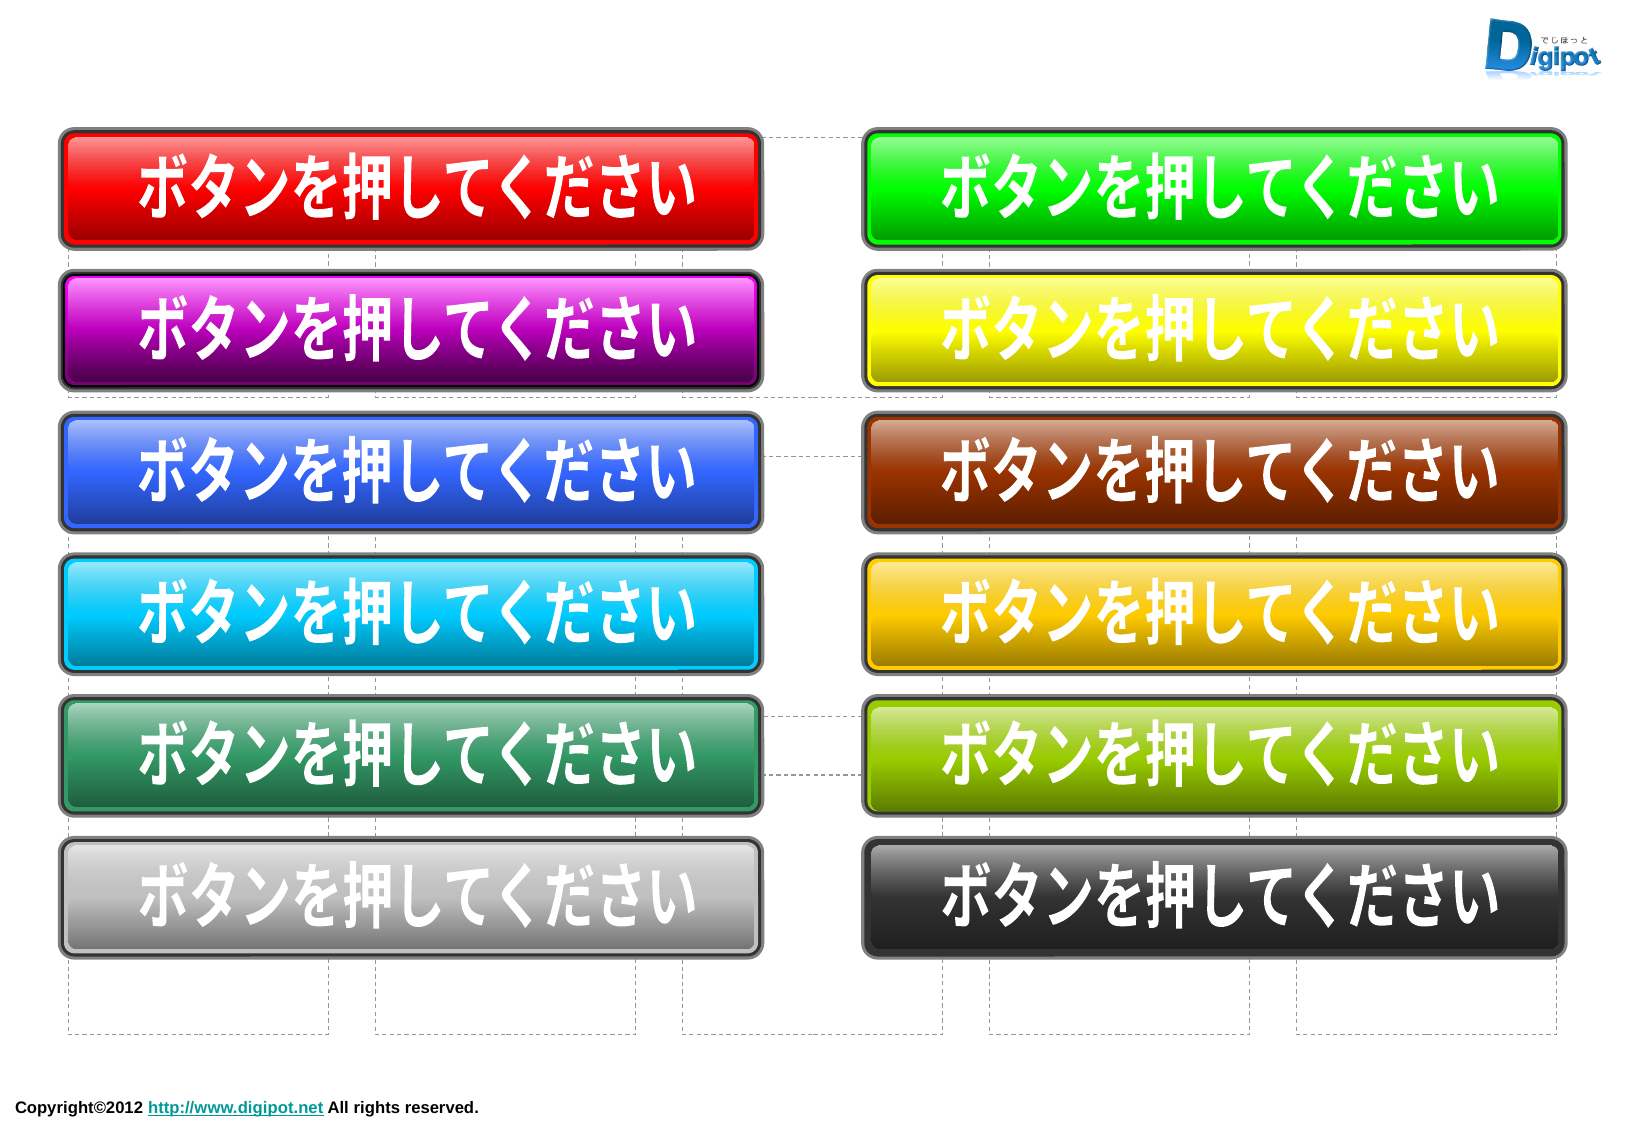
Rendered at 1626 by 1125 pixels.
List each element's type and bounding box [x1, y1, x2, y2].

text_box [867, 700, 1562, 812]
text_box [63, 274, 759, 387]
text_box [871, 562, 1558, 666]
text_box [68, 845, 754, 949]
text_box [63, 842, 759, 954]
text_box [68, 562, 754, 666]
text_box [68, 278, 754, 382]
text_box [867, 558, 1562, 670]
text_box [63, 416, 759, 529]
text_box [63, 133, 759, 245]
text_box [867, 842, 1562, 954]
text_box [68, 704, 754, 807]
text_box [63, 558, 759, 670]
text_box [871, 707, 1558, 811]
text_box [871, 845, 1558, 949]
text_box [68, 420, 754, 524]
text_box [871, 278, 1558, 382]
text_box [871, 420, 1558, 524]
picture [1485, 18, 1602, 82]
text_box [871, 137, 1558, 241]
text_box [867, 133, 1562, 245]
text_box [867, 274, 1562, 387]
text_box [867, 416, 1562, 529]
text_box [68, 137, 754, 241]
text_box [63, 700, 759, 812]
